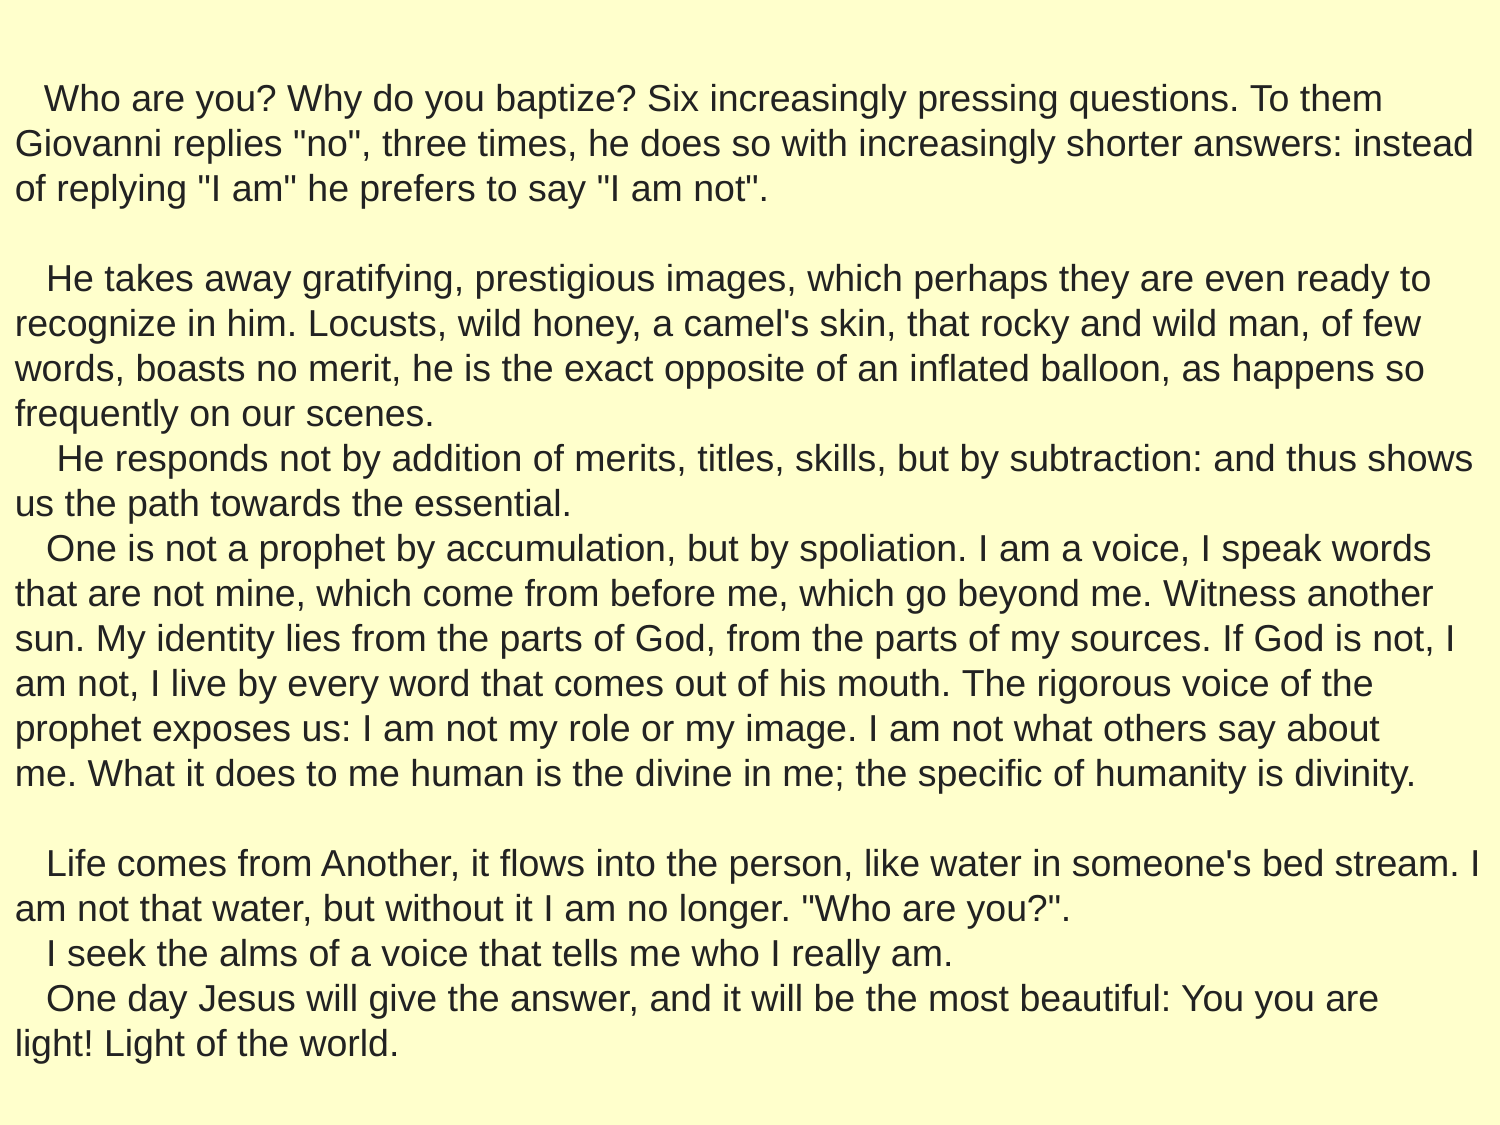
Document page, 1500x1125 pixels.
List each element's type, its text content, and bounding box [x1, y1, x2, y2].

text_box Who are you? Why do you baptize? Six increasingly pressing questions. To them Giovanni replies "no", three times, he does so with increasingly shorter answers: instead of replying "I am" he prefers to say "I am not". He takes away gratifying, prestigious images, which perhaps they are even ready to recognize in him. Locusts, wild honey, a camel's skin, that rocky and wild man, of few words, boasts no merit, he is the exact opposite of an inflated balloon, as happens so frequently on our scenes. He responds not by addition of merits, titles, skills, but by subtraction: and thus shows us the path towards the essential. One is not a prophet by accumulation, but by spoliation. I am a voice, I speak words that are not mine, which come from before me, which go beyond me. Witness another sun. My identity lies from the parts of God, from the parts of my sources. If God is not, I am not, I live by every word that comes out of his mouth. The rigorous voice of the prophet exposes us: I am not my role or my image. I am not what others say about me. What it does to me human is the divine in me; the specific of humanity is divinity. Life comes from Another, it flows into the person, like water in someone's bed stream. I am not that water, but without it I am no longer. "Who are you?". I seek the alms of a voice that tells me who I really am. One day Jesus will give the answer, and it will be the most beautiful: You you are light! Light of the world. [0, 66, 1500, 1125]
